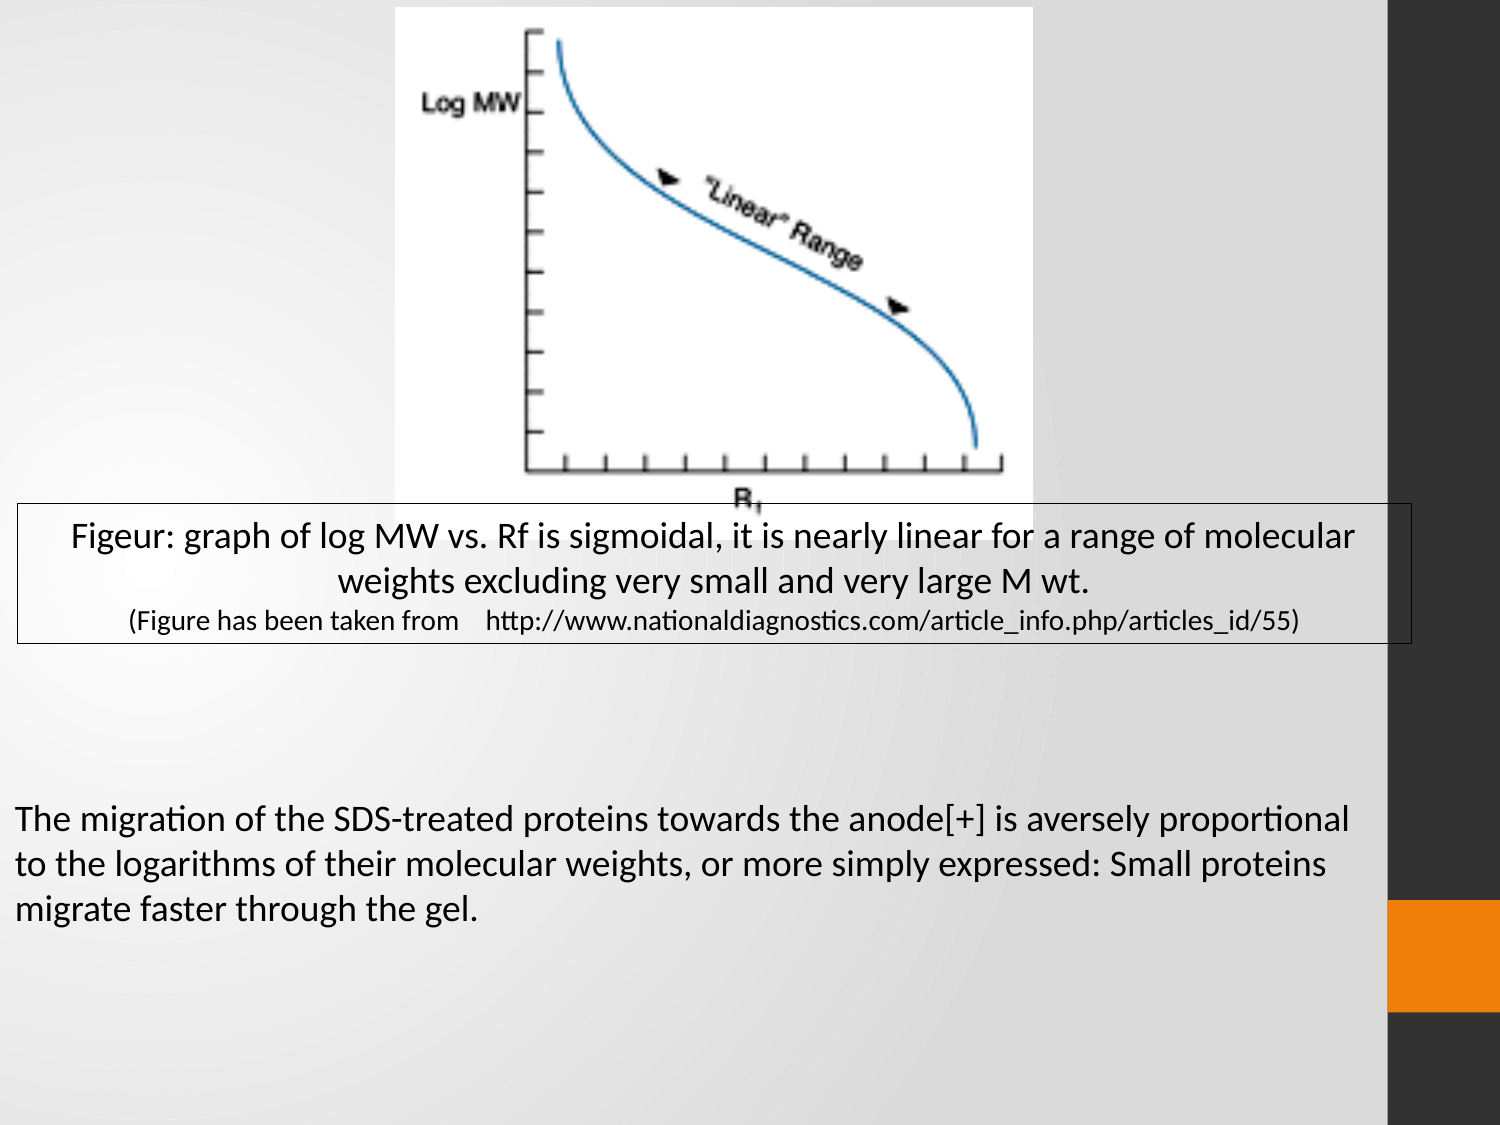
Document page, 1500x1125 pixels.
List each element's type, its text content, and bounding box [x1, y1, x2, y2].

picture [395, 6, 1034, 540]
text_box The migration of the SDS-treated proteins towards the anode[+] is aversely proportional to the logarithms of their molecular weights, or more simply expressed: Small proteins migrate faster through the gel. [0, 786, 1376, 937]
text_box Figeur: graph of log MW vs. Rf is sigmoidal, it is nearly linear for a range of molecular weights excluding very small and very large M wt. (Figure has been taken from http://www.nationaldiagnostics.com/article_info.php/articles_id/55) [17, 503, 1412, 644]
